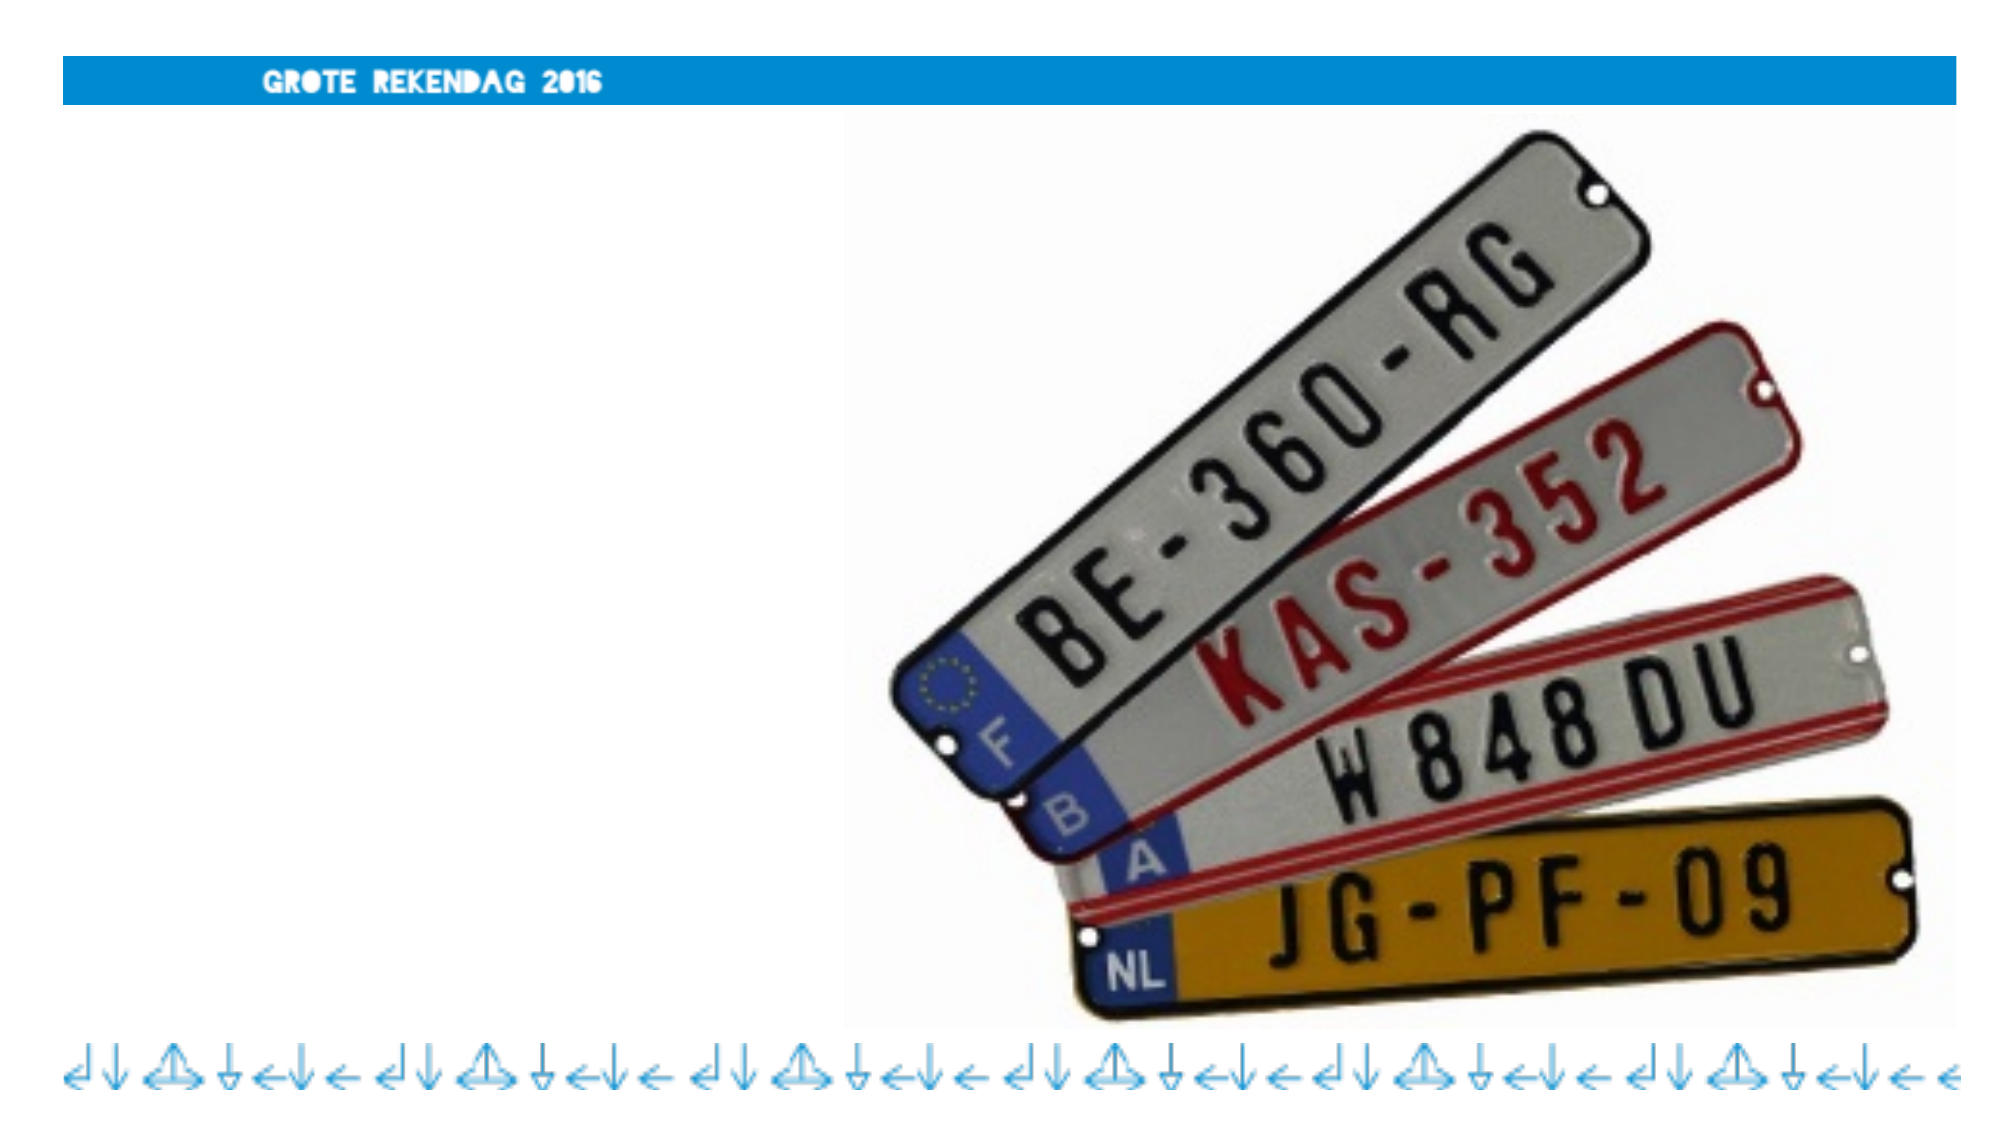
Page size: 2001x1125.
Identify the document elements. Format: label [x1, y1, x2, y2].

picture [263, 69, 357, 93]
picture [373, 69, 525, 93]
picture [63, 1042, 1961, 1090]
picture [844, 113, 1956, 1029]
picture [542, 69, 602, 93]
